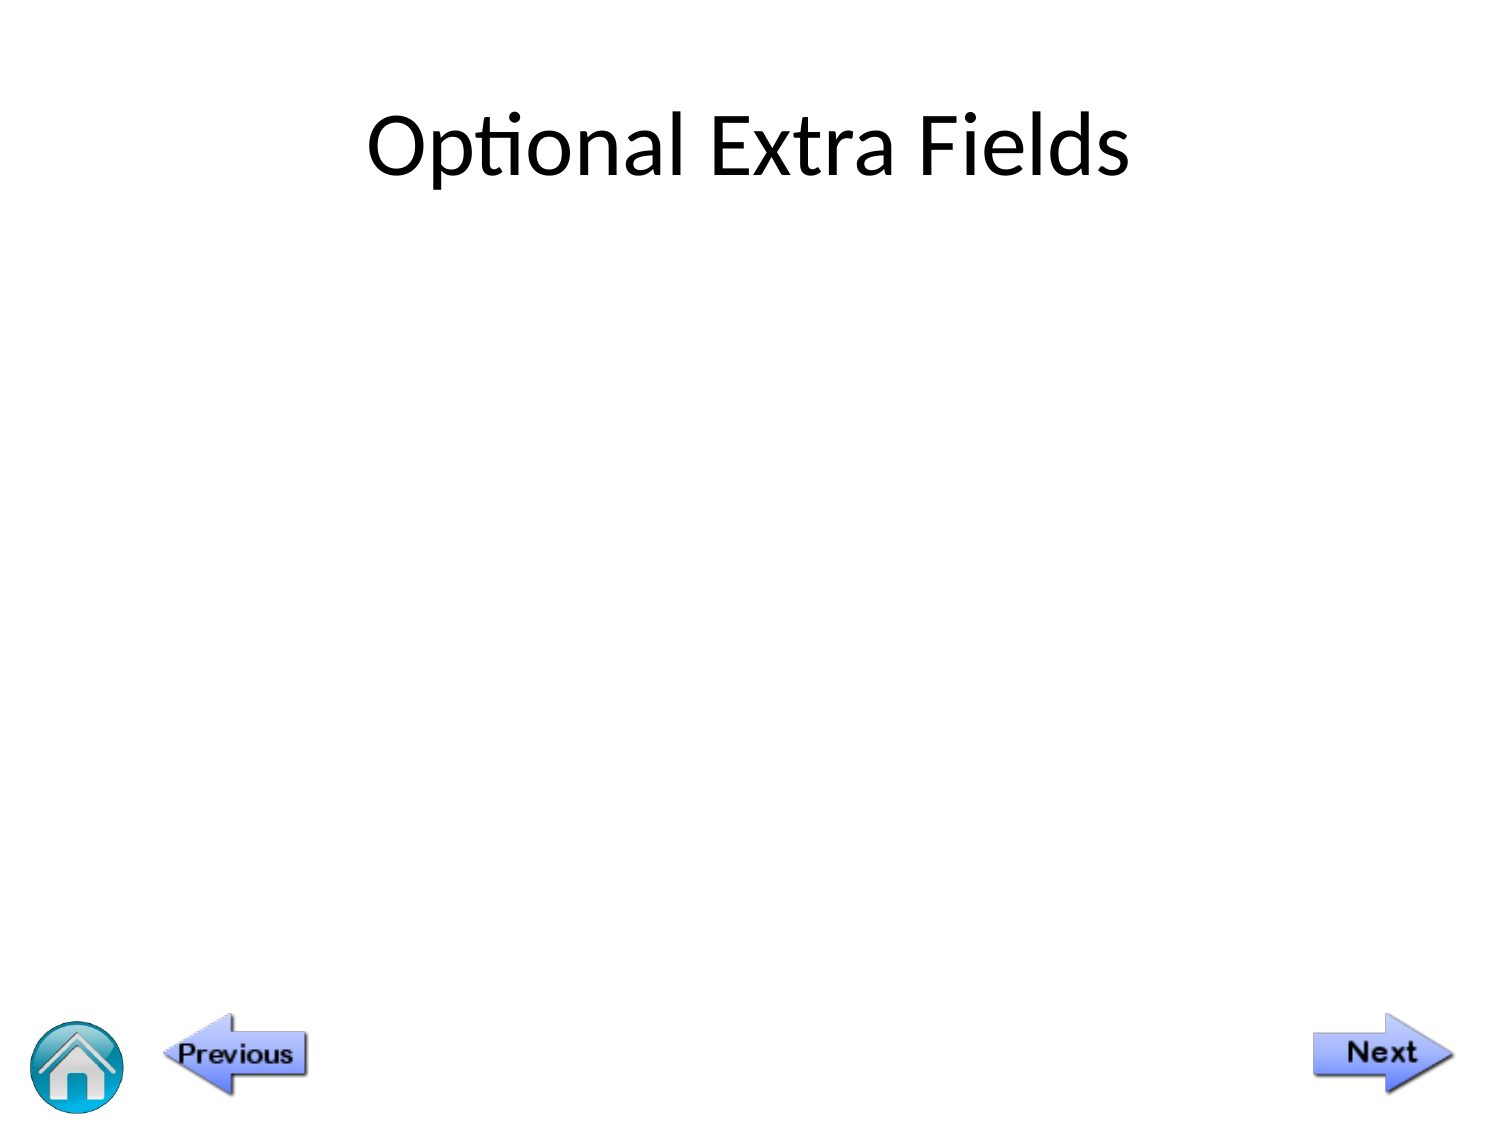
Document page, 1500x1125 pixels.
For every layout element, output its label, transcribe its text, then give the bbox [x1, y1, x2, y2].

title Optional Extra Fields [75, 45, 1425, 233]
picture [162, 1012, 313, 1102]
picture [24, 1014, 129, 1118]
picture [1312, 1012, 1460, 1100]
